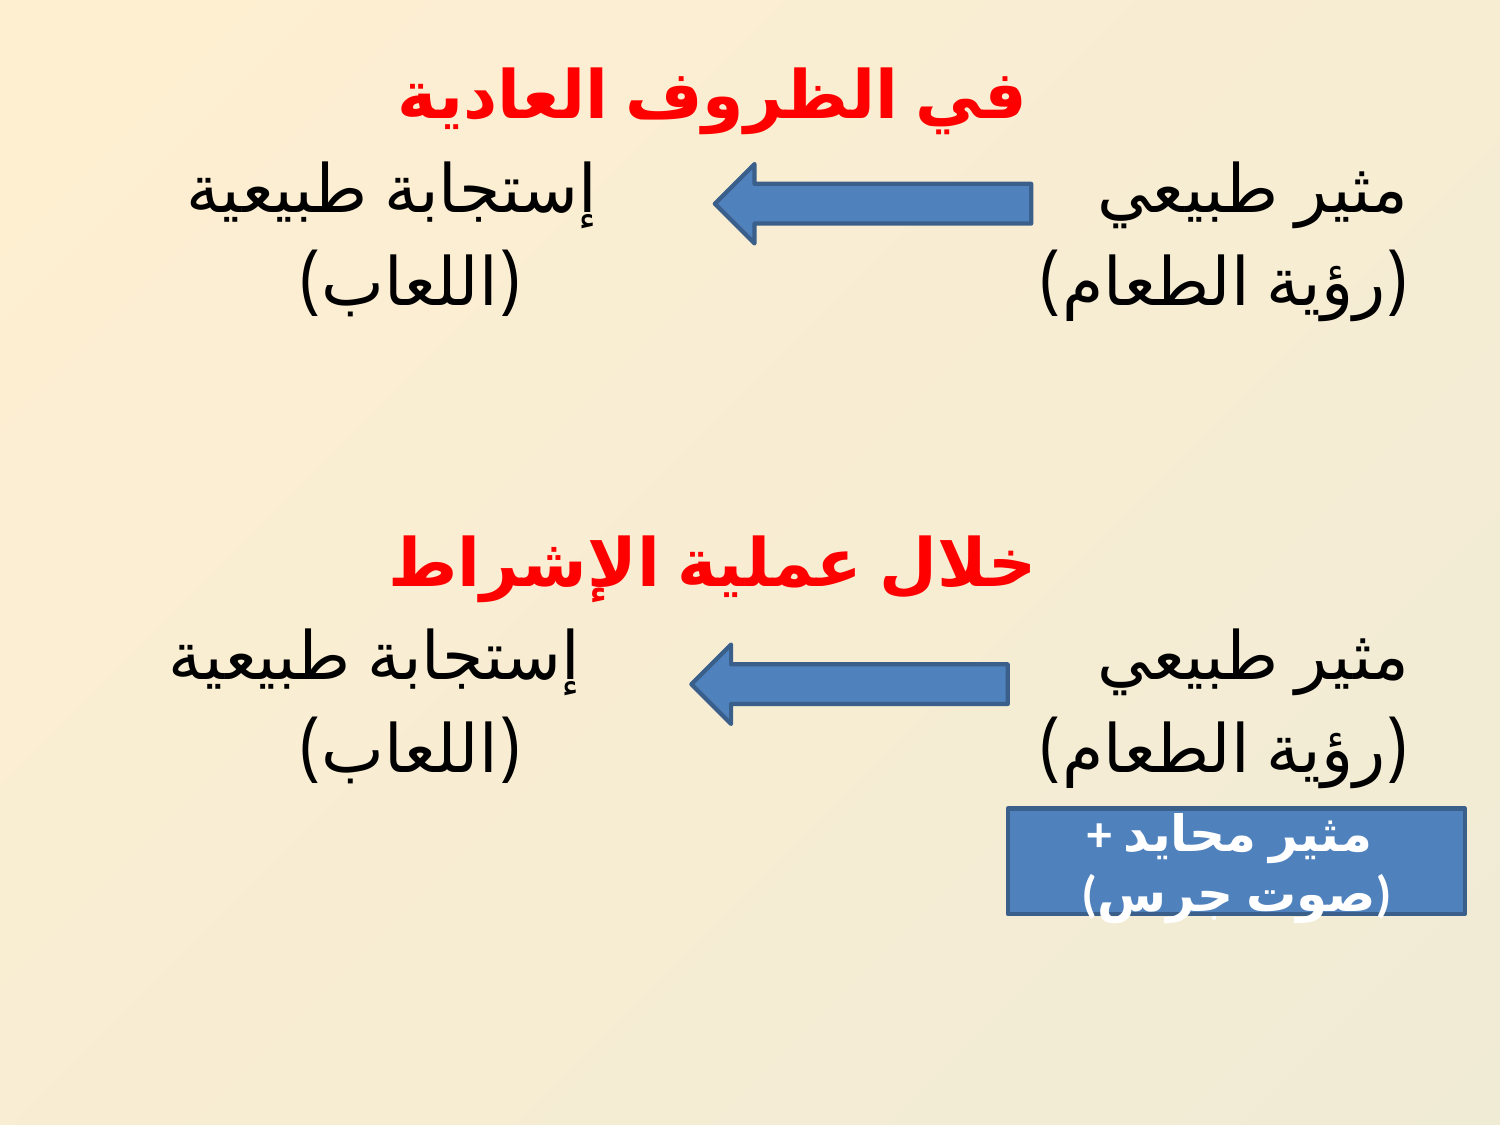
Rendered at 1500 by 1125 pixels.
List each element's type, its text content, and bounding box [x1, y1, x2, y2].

list في الظروف العادية مثير طبيعي إستجابة طبيعية (رؤية الطعام) (اللعاب) خلال عملية الإشراط مثير طبيعي إستجابة طبيعية (رؤية الطعام) (اللعاب) [0, 44, 1425, 1005]
text_box + مثير محايد (صوت جرس) [1006, 806, 1467, 916]
text_box [689, 642, 1010, 726]
text_box [712, 162, 1034, 246]
list [75, 235, 569, 1005]
